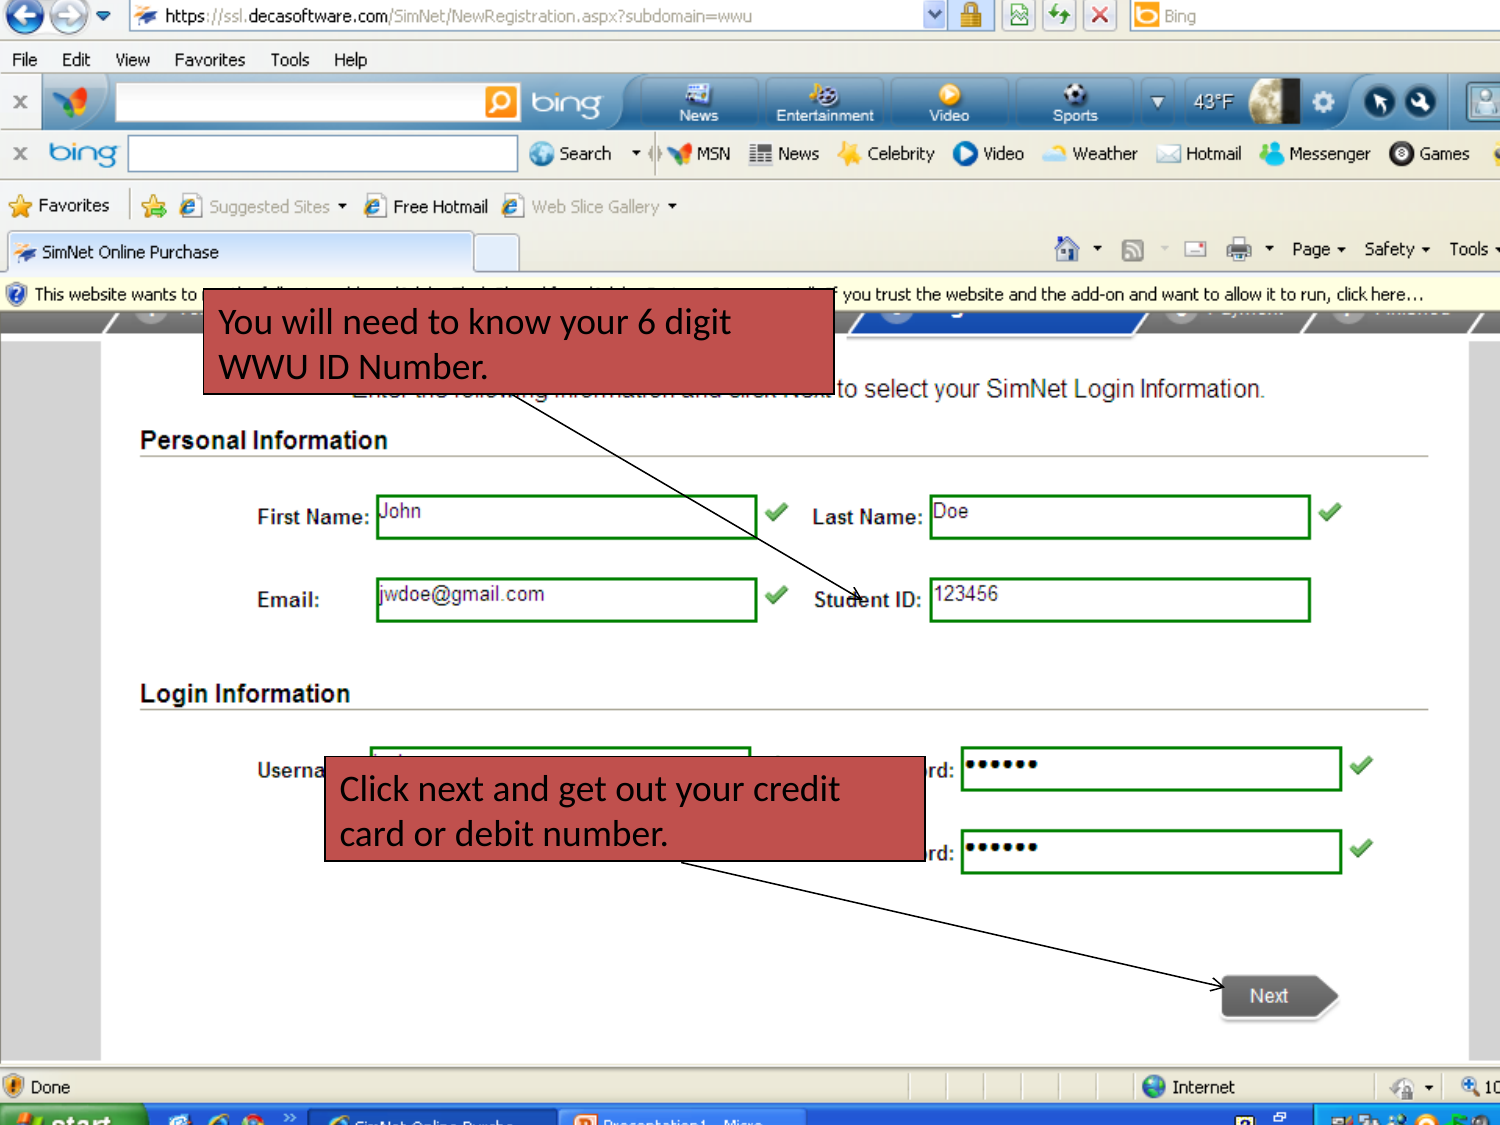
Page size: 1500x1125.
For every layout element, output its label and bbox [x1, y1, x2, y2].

text_box [499, 387, 863, 601]
text_box [680, 862, 1226, 988]
picture [0, 0, 1500, 1125]
